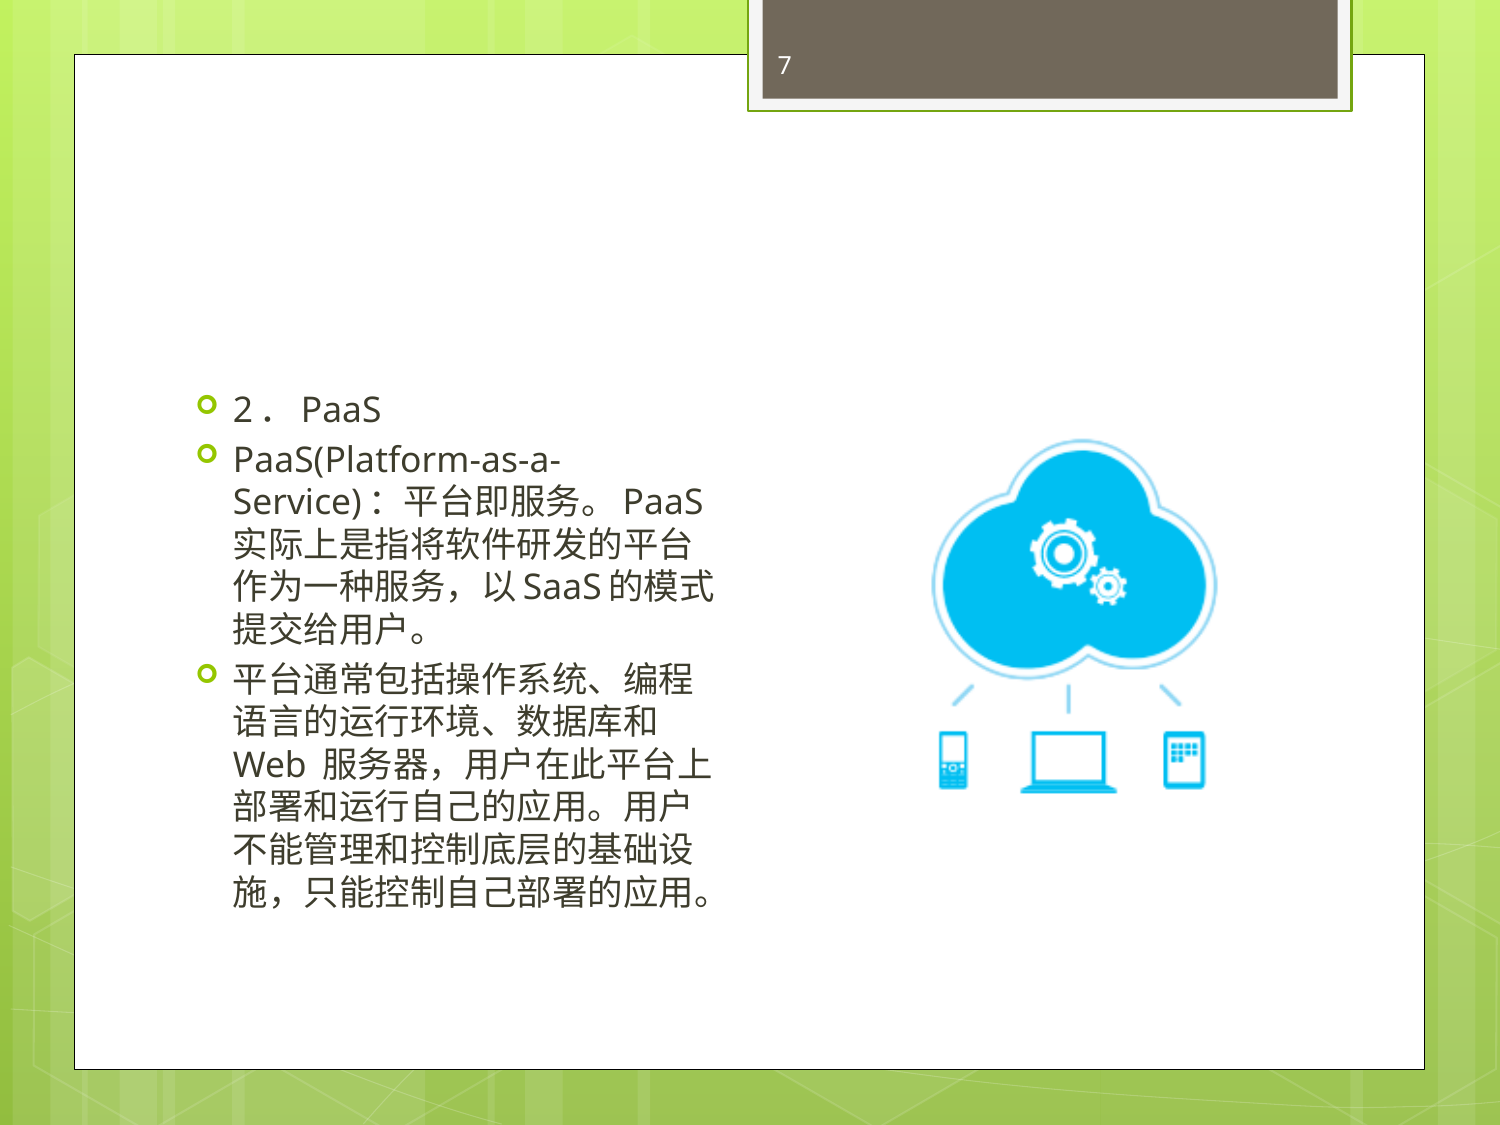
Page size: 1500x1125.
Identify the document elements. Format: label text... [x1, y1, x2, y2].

picture [785, 420, 1365, 846]
list 2．PaaS PaaS(Platform-as-a- Service)：平台即服务。PaaS实际上是指将软件研发的平台作为一种服务，以SaaS的模式提交给用户。 平台通常包括操作系统、编程语言的运行环境、数据库和 Web 服务器，用户在此平台上部署和运行自己的应用。用户不能管理和控制底层的基础设施，只能控制自己部署的应用。 [171, 379, 732, 953]
slide_number 7 [762, 36, 982, 97]
